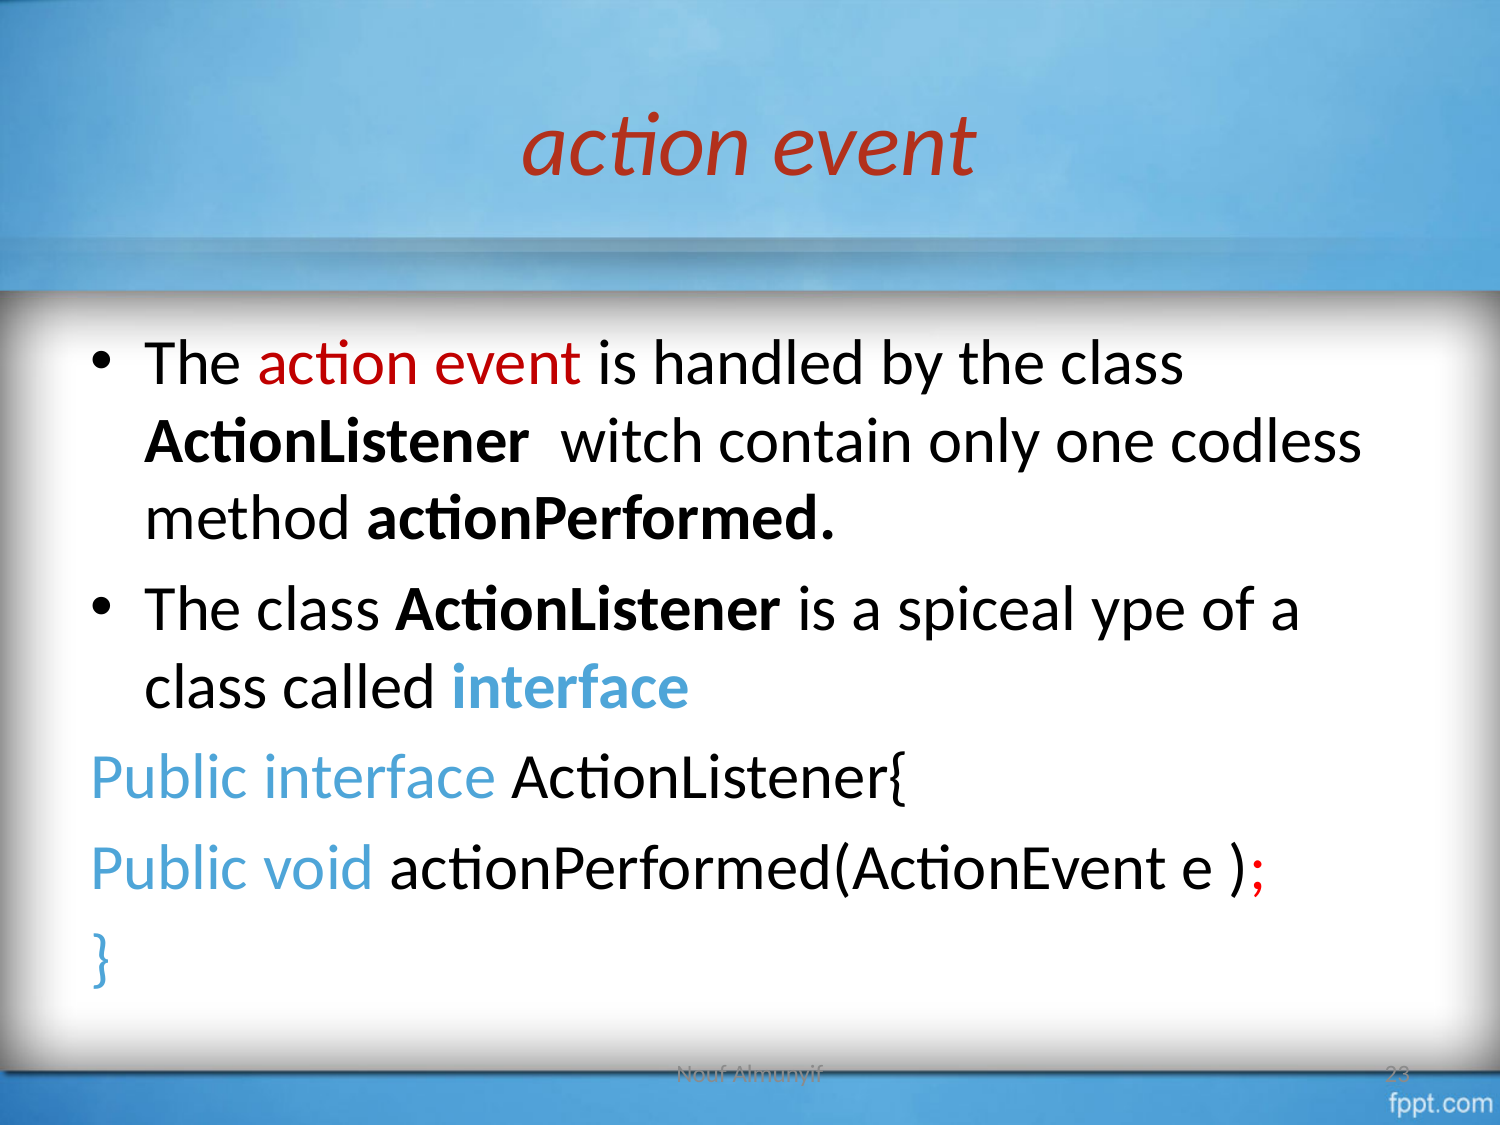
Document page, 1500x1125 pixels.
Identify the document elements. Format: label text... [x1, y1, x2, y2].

picture [0, 0, 1500, 1125]
list The action event is handled by the class ActionListener witch contain only one codless method actionPerformed. The class ActionListener is a spiceal ype of a class called interface Public interface ActionListener{ Public void actionPerformed(ActionEvent e ); } [75, 312, 1425, 1005]
footer Nouf Almunyif [512, 1042, 988, 1103]
title action event [75, 45, 1425, 233]
slide_number 23 [1074, 1042, 1425, 1103]
